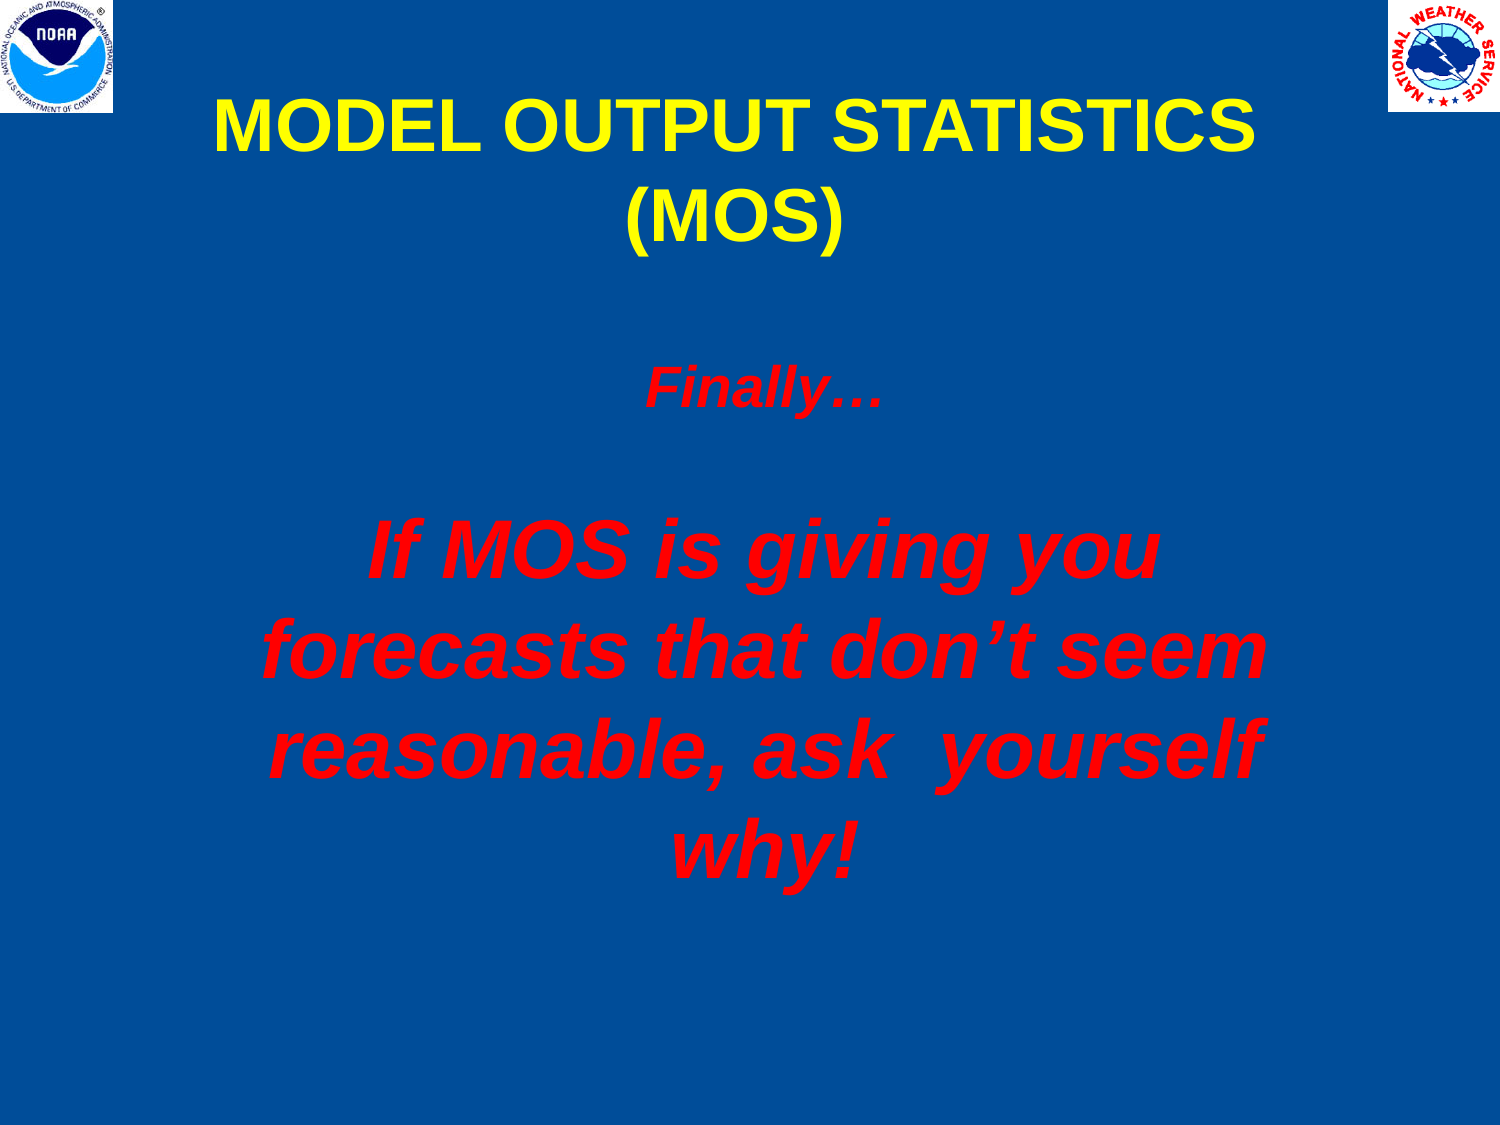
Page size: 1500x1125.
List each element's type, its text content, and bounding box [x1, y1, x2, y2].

text_box If MOS is giving you forecasts that don’t seem reasonable, ask yourself why! [227, 487, 1303, 903]
text_box Finally… [229, 341, 1305, 427]
picture [1388, 0, 1500, 112]
picture [0, 0, 113, 113]
text_box MODEL OUTPUT STATISTICS (MOS) [141, 68, 1330, 264]
